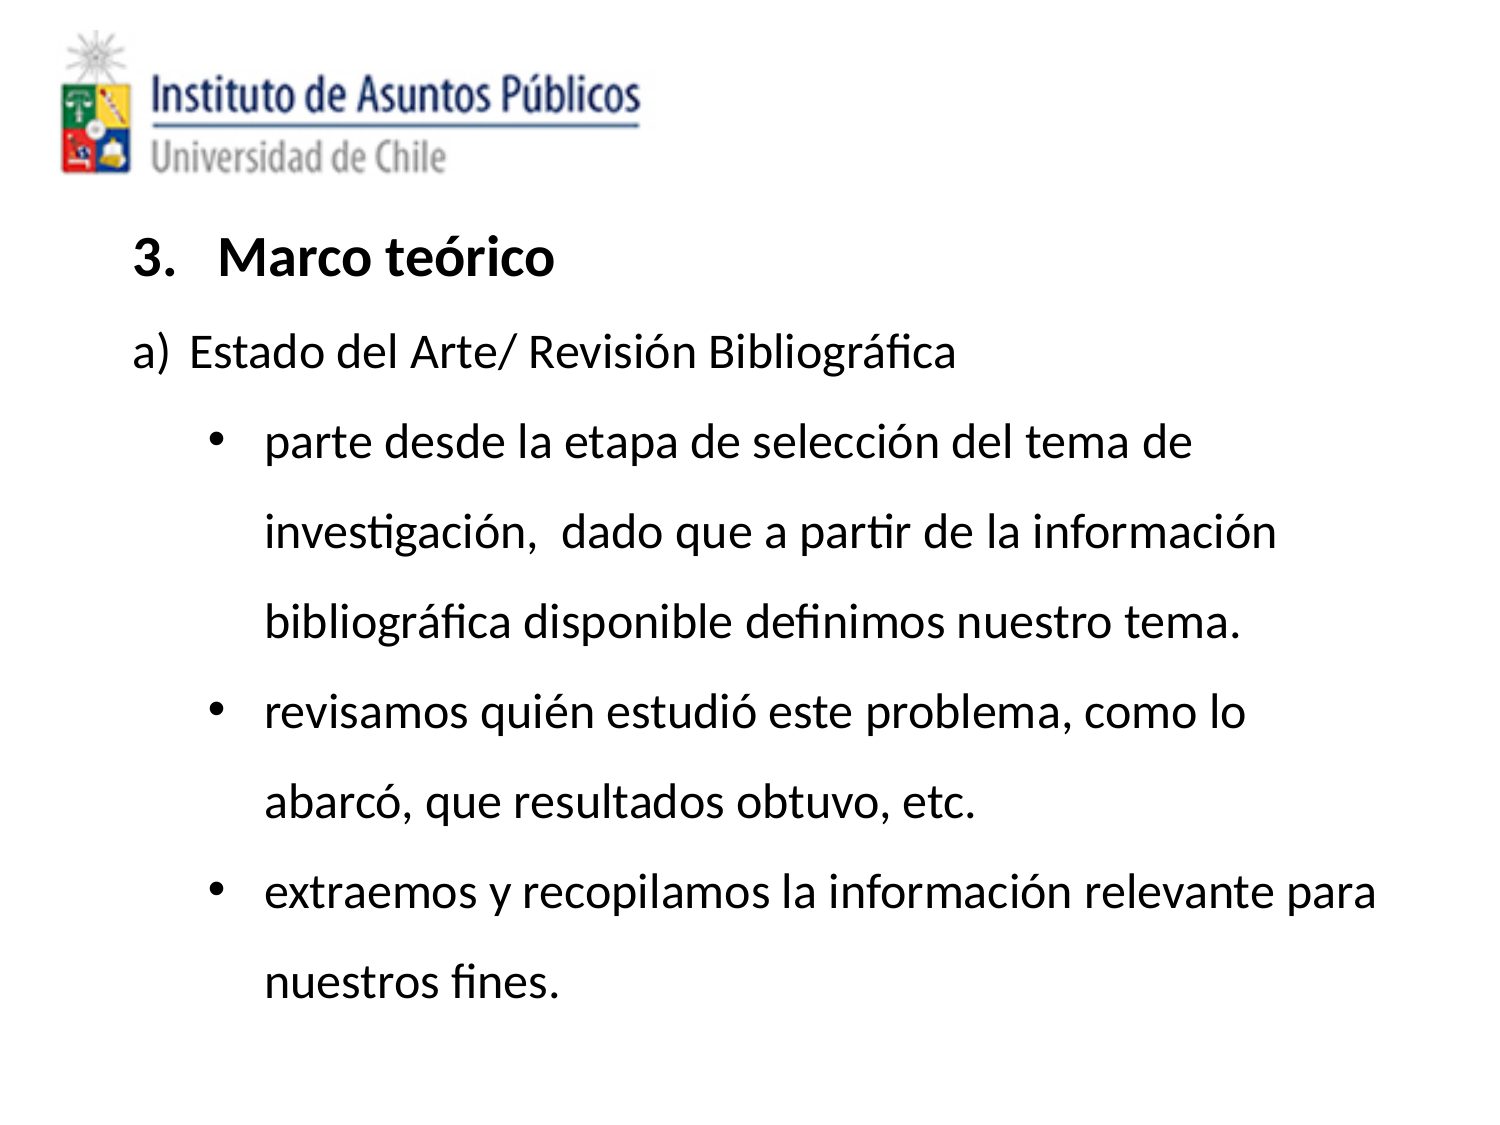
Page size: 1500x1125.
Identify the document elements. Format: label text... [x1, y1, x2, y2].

text_box Marco teórico Estado del Arte/ Revisión Bibliográfica parte desde la etapa de selección del tema de investigación, dado que a partir de la información bibliográfica disponible definimos nuestro tema. revisamos quién estudió este problema, como lo abarcó, que resultados obtuvo, etc. extraemos y recopilamos la información relevante para nuestros fines. [118, 211, 1406, 1061]
picture [29, 30, 705, 209]
